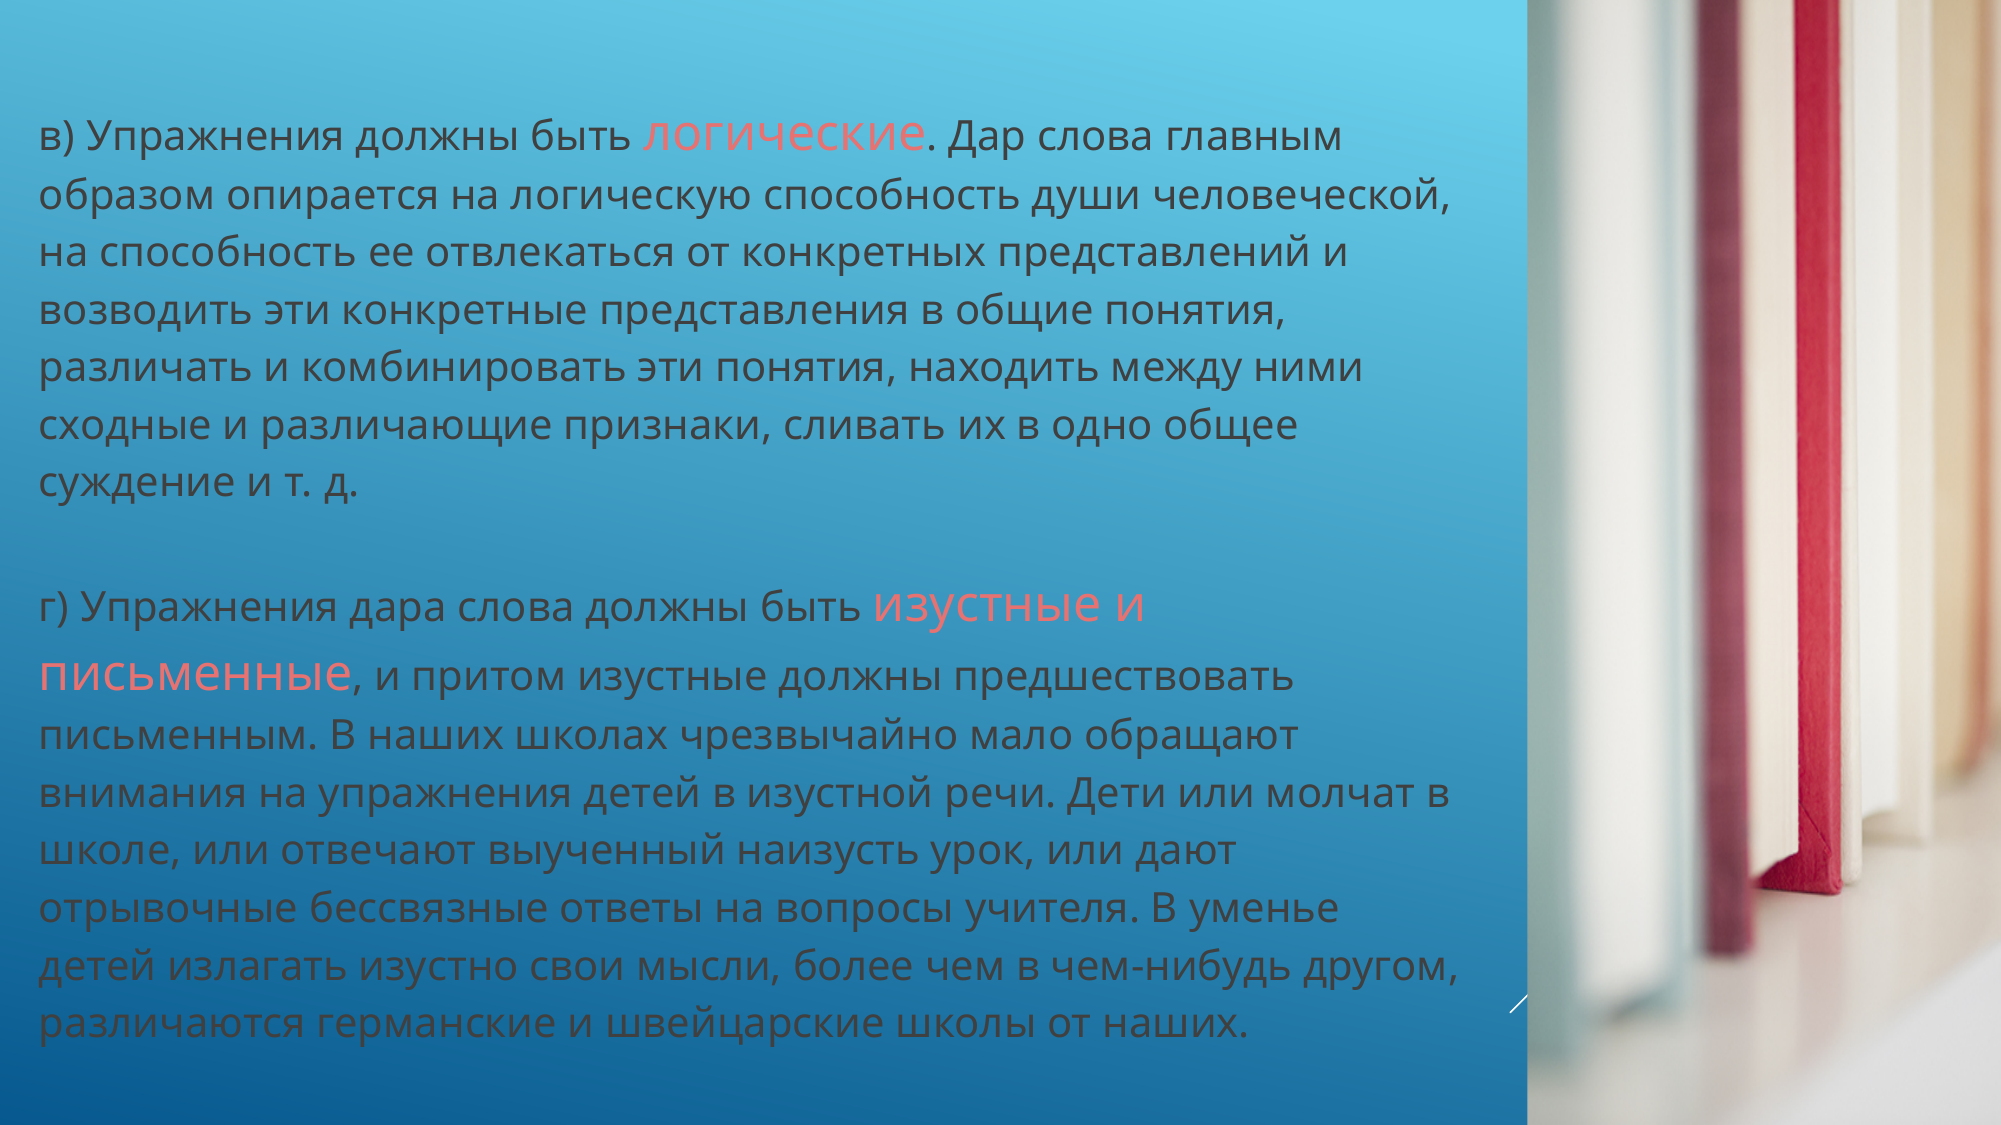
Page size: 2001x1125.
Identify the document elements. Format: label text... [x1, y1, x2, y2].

picture [1526, 0, 2001, 1125]
text_box в) Упражнения должны быть логические. Дар слова главным образом опирается на логическую способность души человеческой, на способность ее отвлекаться от конкретных представлений и возводить эти конкретные представления в общие понятия, различать и комбинировать эти понятия, находить между ними сходные и различающие признаки, сливать их в одно общее суждение и т. д. г) Упражнения дара слова должны быть изустные и письменные, и притом изустные должны предшествовать письменным. В наших школах чрезвычайно мало обращают внимания на упражнения детей в изустной речи. Дети или молчат в школе, или отвечают выученный наизусть урок, или дают отрывочные бессвязные ответы на вопросы учителя. В уменье детей излагать изустно свои мысли, более чем в чем-нибудь другом, различаются германские и швейцарские школы от наших. [24, 33, 1478, 1054]
